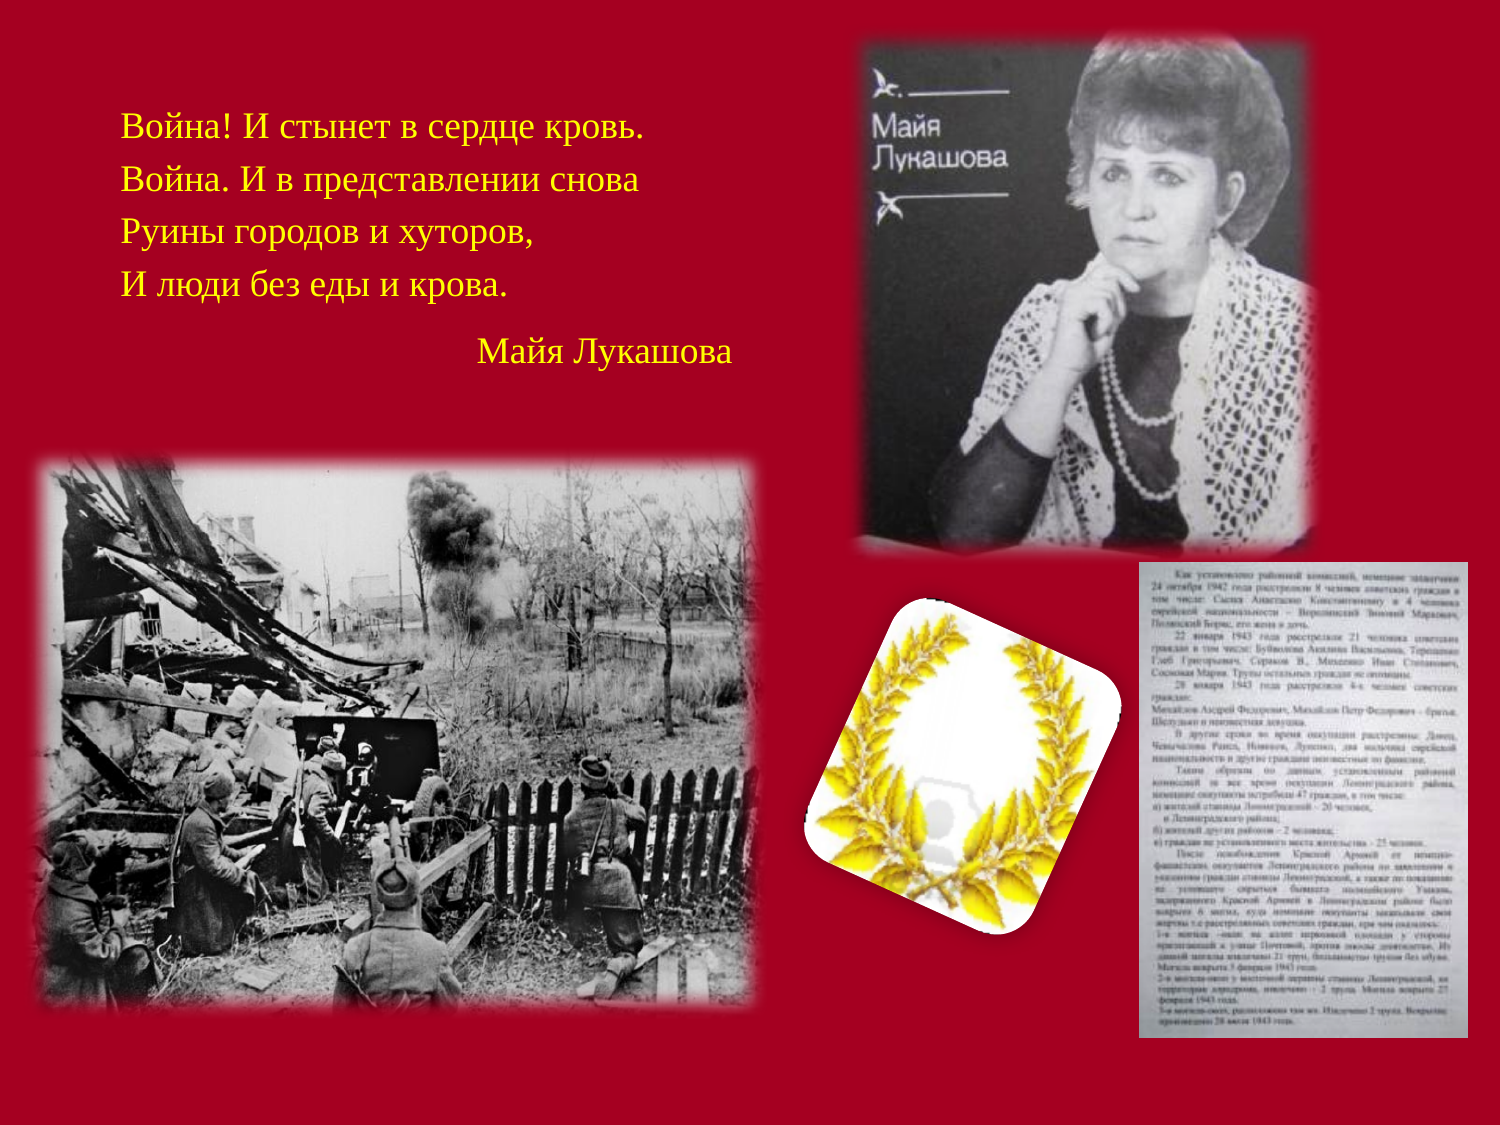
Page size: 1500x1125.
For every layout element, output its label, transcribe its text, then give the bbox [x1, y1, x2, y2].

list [23, 445, 768, 1020]
picture [843, 23, 1469, 1038]
list Война! И стынет в сердце кровь. Война. И в представлении снова Руины городов и хуторов, И люди без еды и крова. Майя Лукашова [105, 93, 838, 481]
picture [803, 598, 1122, 935]
